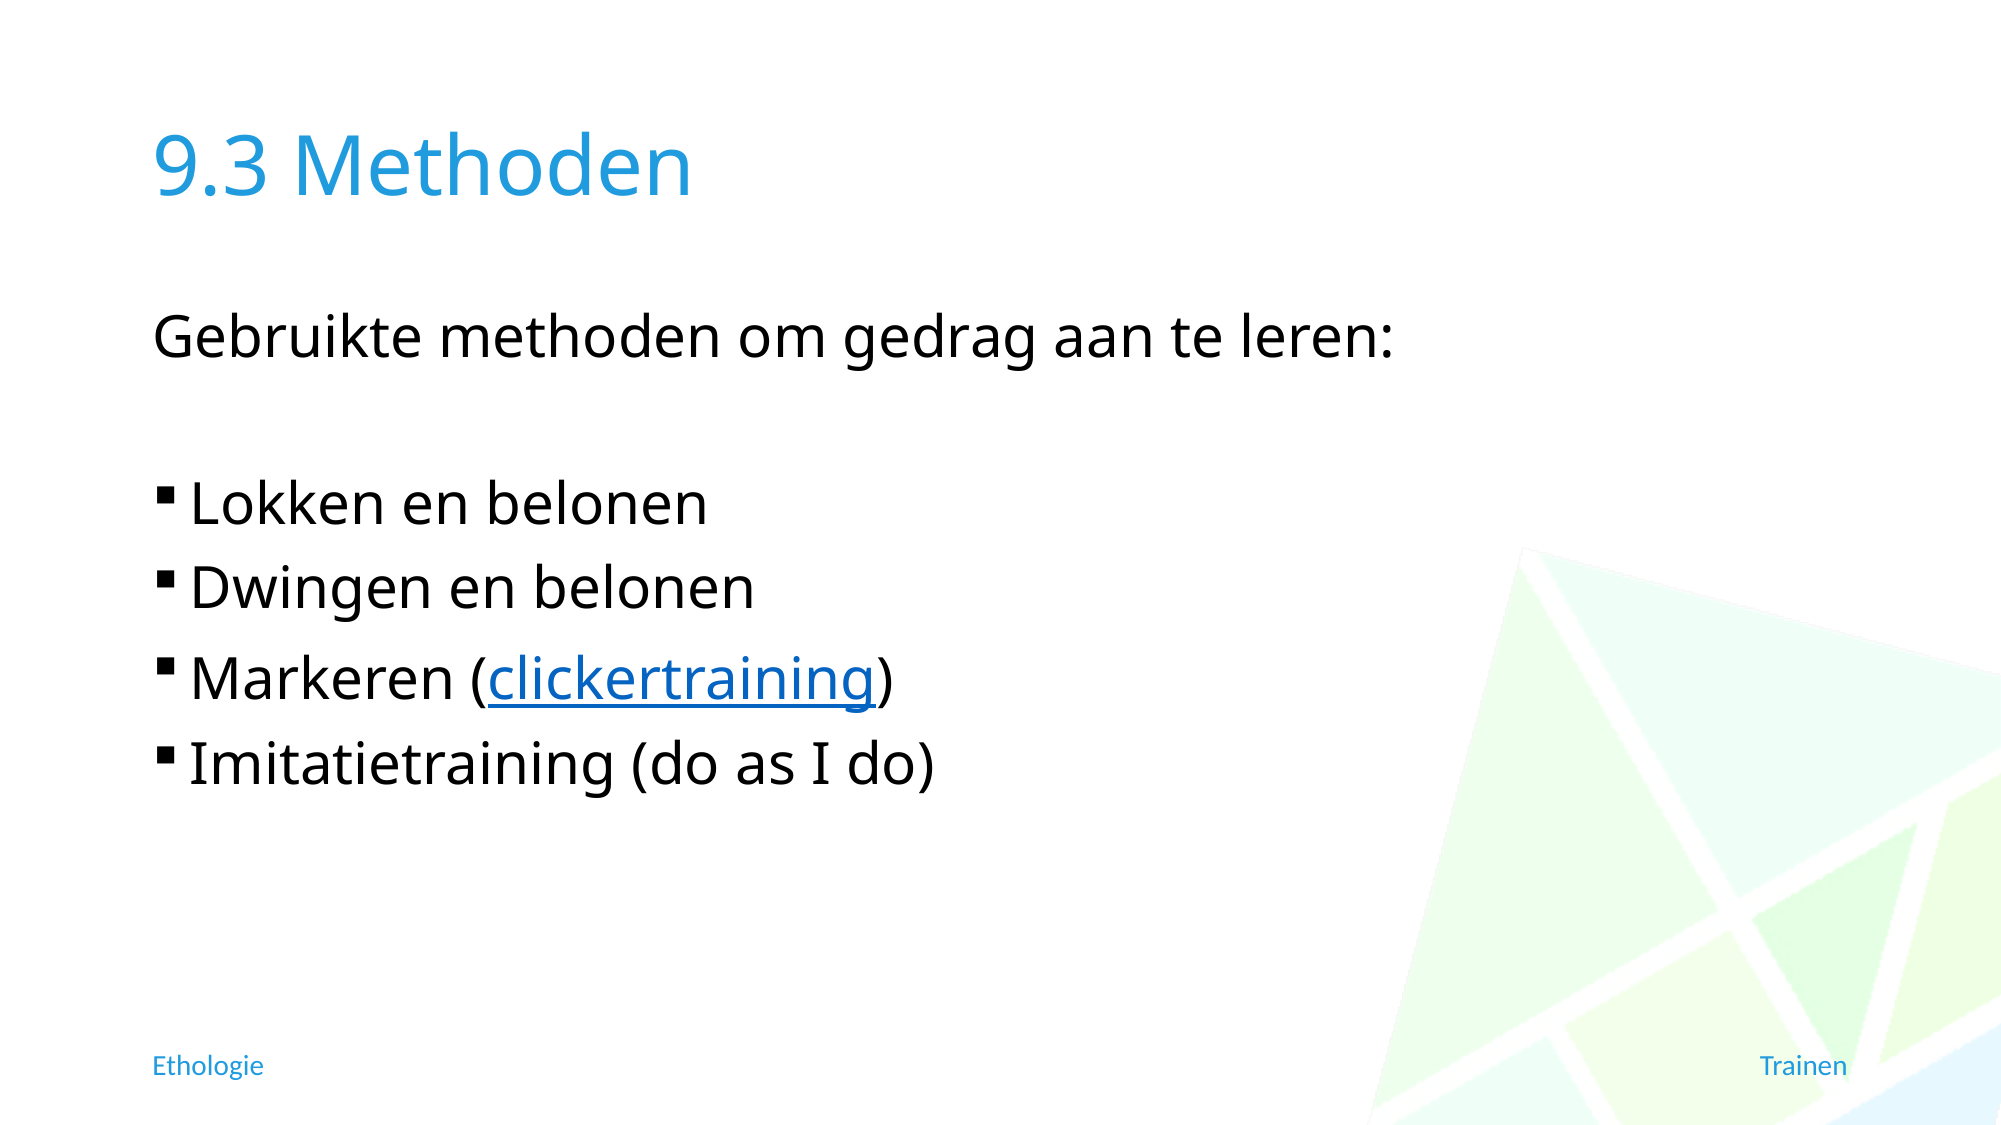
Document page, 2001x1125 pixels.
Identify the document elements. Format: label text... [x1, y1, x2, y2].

list Ethologie [137, 1042, 588, 1103]
title 9.3 Methoden [137, 59, 1863, 278]
list Trainen [1412, 1042, 1863, 1103]
list Gebruikte methoden om gedrag aan te leren: Lokken en belonen Dwingen en belonen Markeren (clickertraining) Imitatietraining (do as I do) [137, 299, 1863, 1014]
